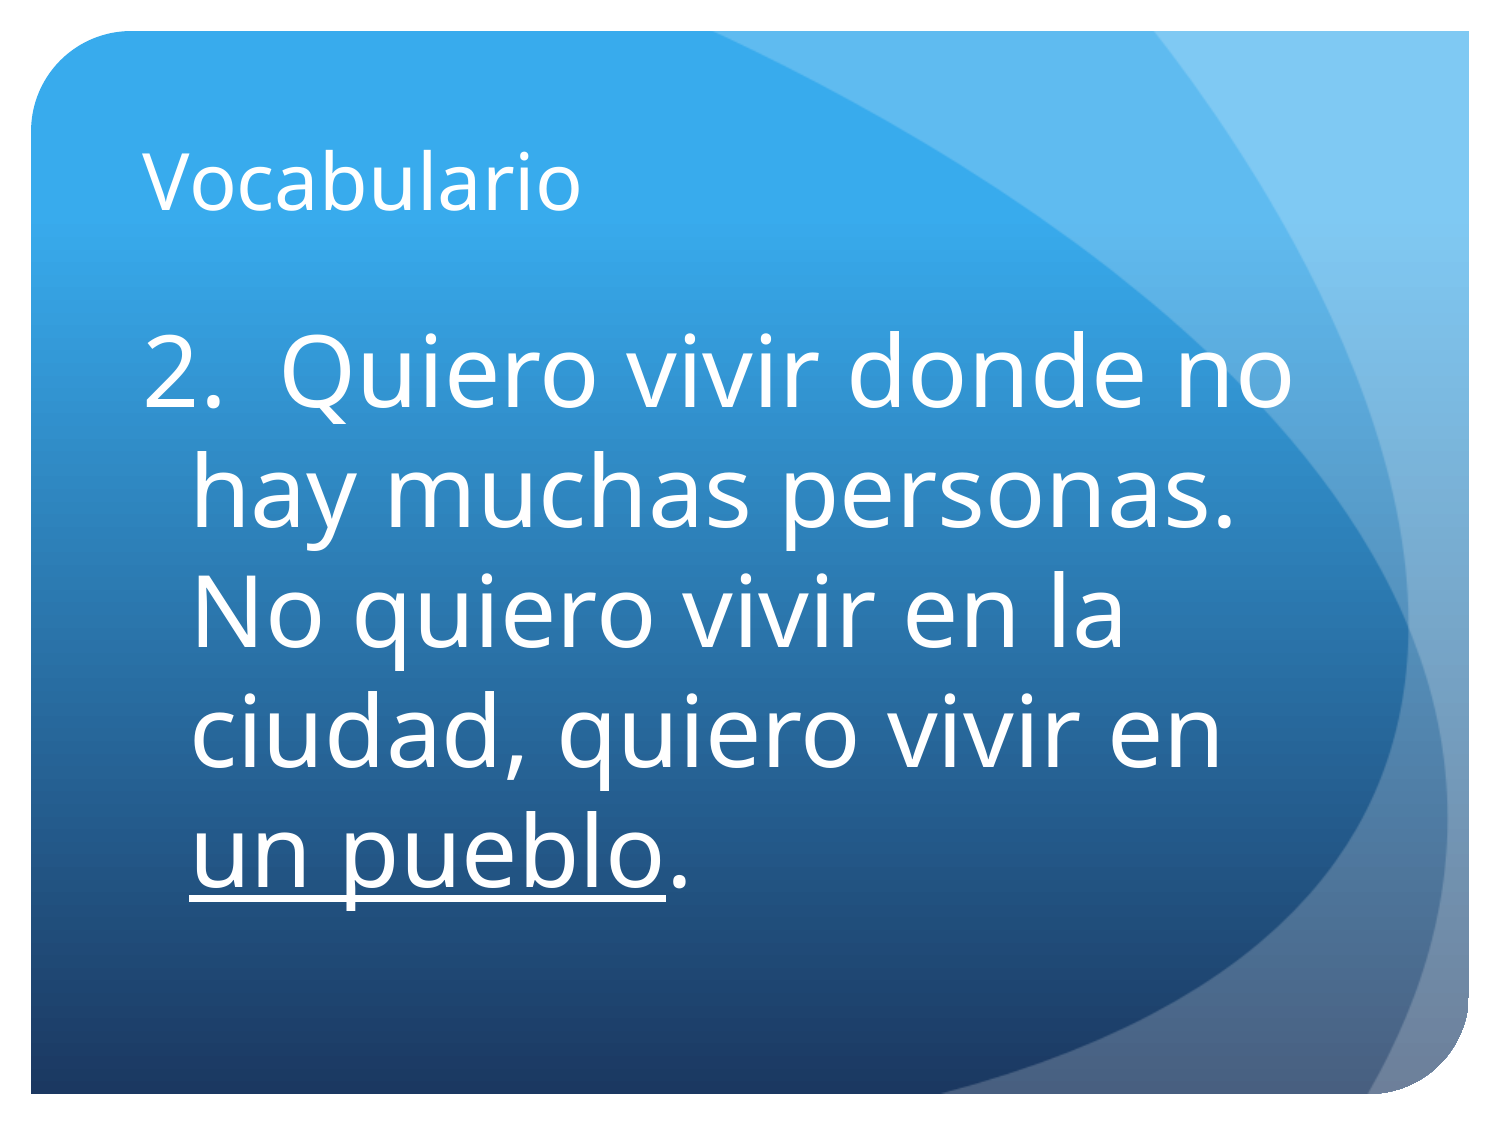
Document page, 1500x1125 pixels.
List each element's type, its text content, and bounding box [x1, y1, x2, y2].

list 2. Quiero vivir donde no hay muchas personas. No quiero vivir en la ciudad, quiero vivir en un pueblo. [127, 299, 1372, 991]
picture [24, 30, 1473, 1094]
title Vocabulario [127, 62, 1372, 234]
